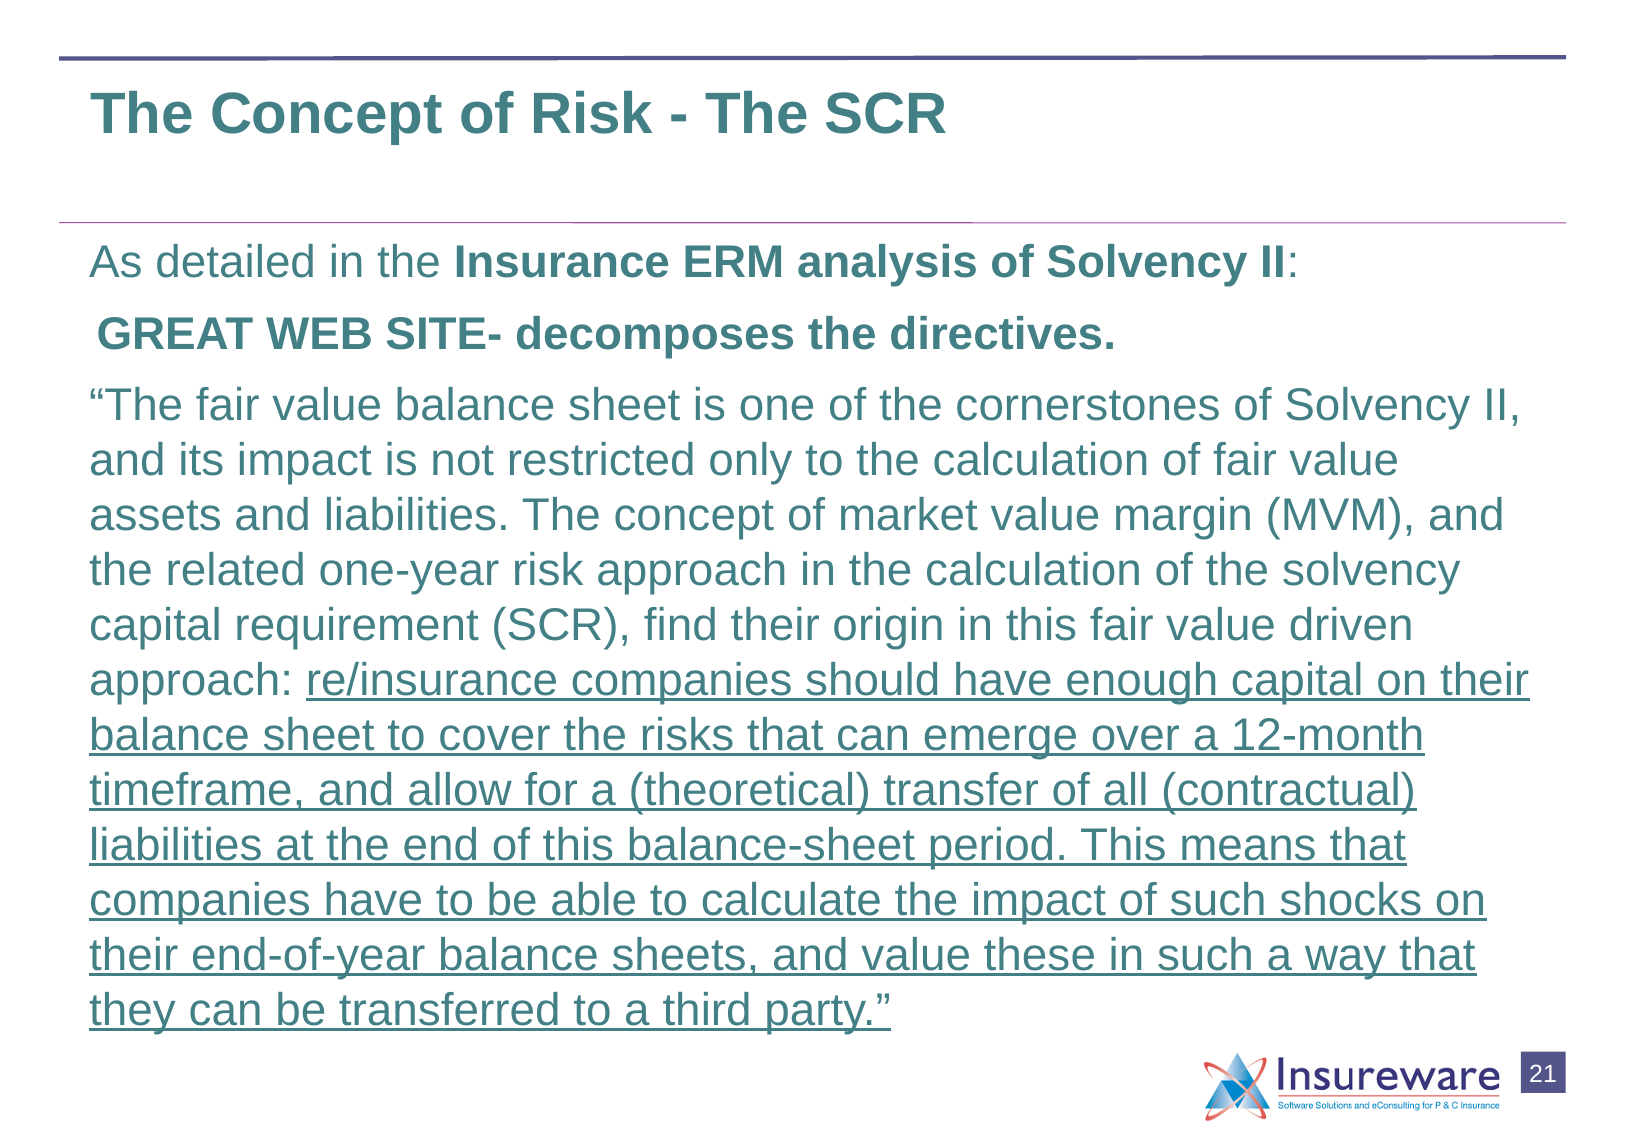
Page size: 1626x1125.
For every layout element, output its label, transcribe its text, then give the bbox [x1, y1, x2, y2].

slide_number 20 [1520, 1051, 1566, 1093]
picture [1202, 1059, 1500, 1122]
list As detailed in the Insurance ERM analysis of Solvency II: GREAT WEB SITE- decomposes the directives. “The fair value balance sheet is one of the cornerstones of Solvency II, and its impact is not restricted only to the calculation of fair value assets and liabilities. The concept of market value margin (MVM), and the related one-year risk approach in the calculation of the solvency capital requirement (SCR), find their origin in this fair value driven approach: re/insurance companies should have enough capital on their balance sheet to cover the risks that can emerge over a 12-month timeframe, and allow for a (theoretical) transfer of all (contractual) liabilities at the end of this balance-sheet period. This means that companies have to be able to calculate the impact of such shocks on their end-of-year balance sheets, and value these in such a way that they can be transferred to a third party.” [32, 231, 1534, 1059]
title The Concept of Risk - The SCR [90, 79, 1568, 204]
